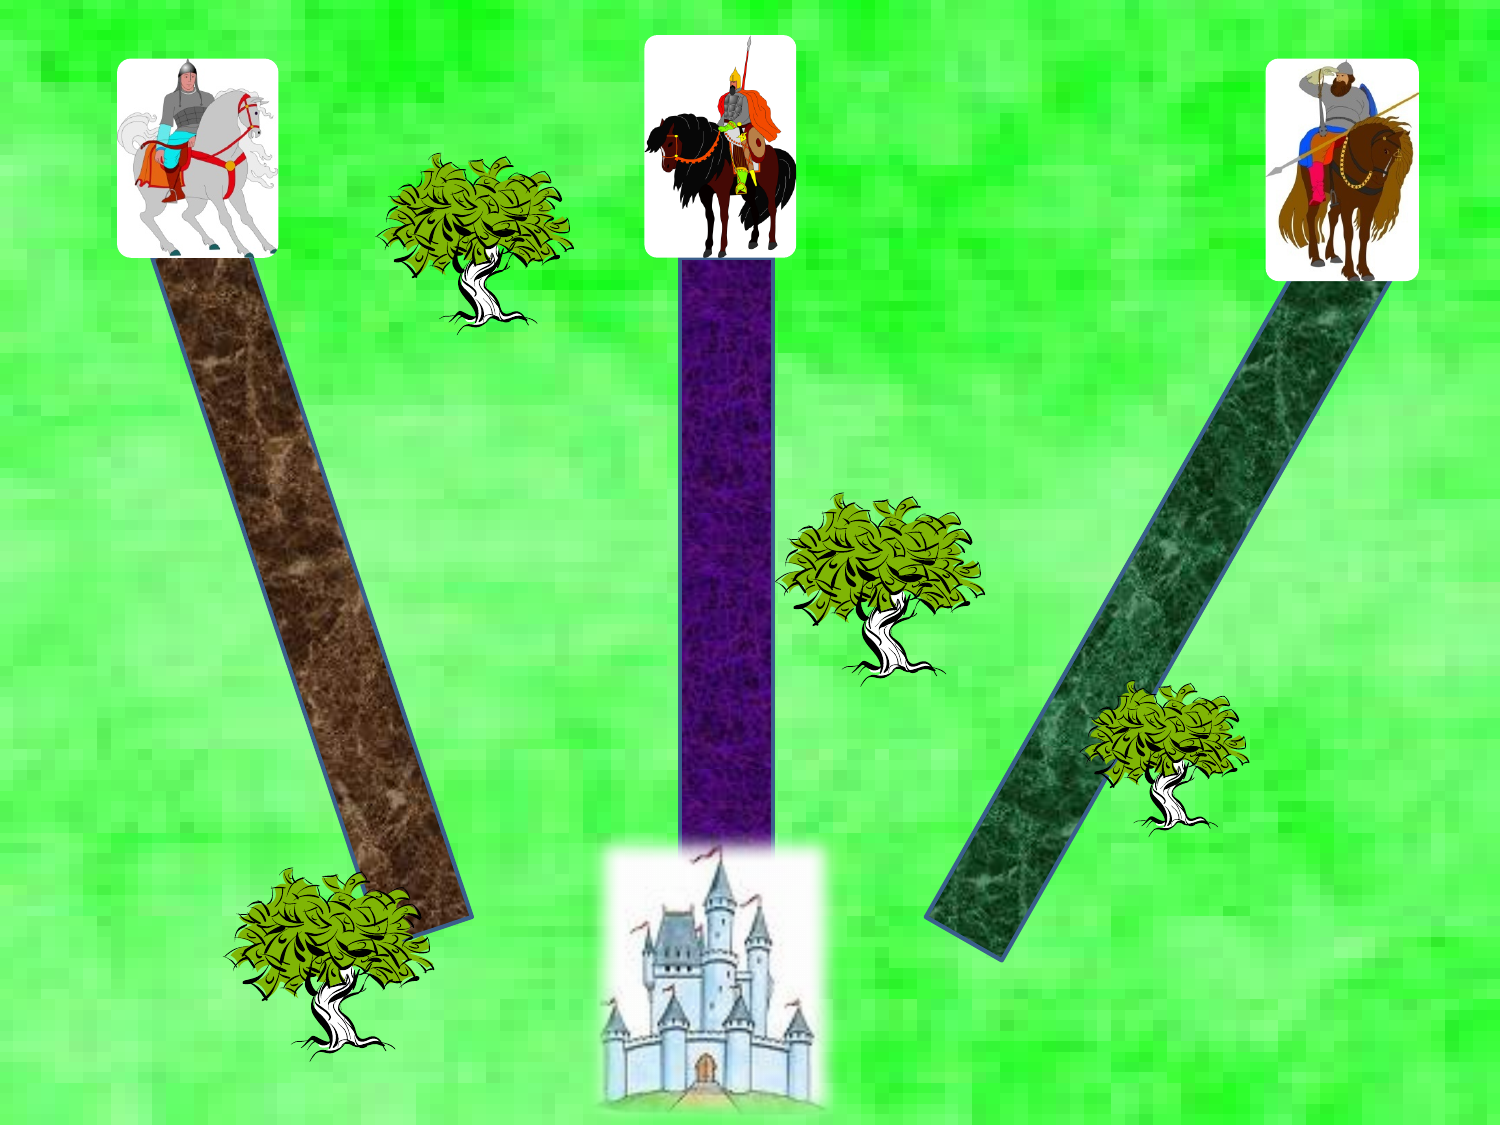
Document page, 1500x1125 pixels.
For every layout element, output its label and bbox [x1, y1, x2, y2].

text_box [923, 290, 1388, 963]
picture [0, 0, 1500, 1125]
text_box [152, 266, 474, 931]
text_box [678, 266, 775, 825]
